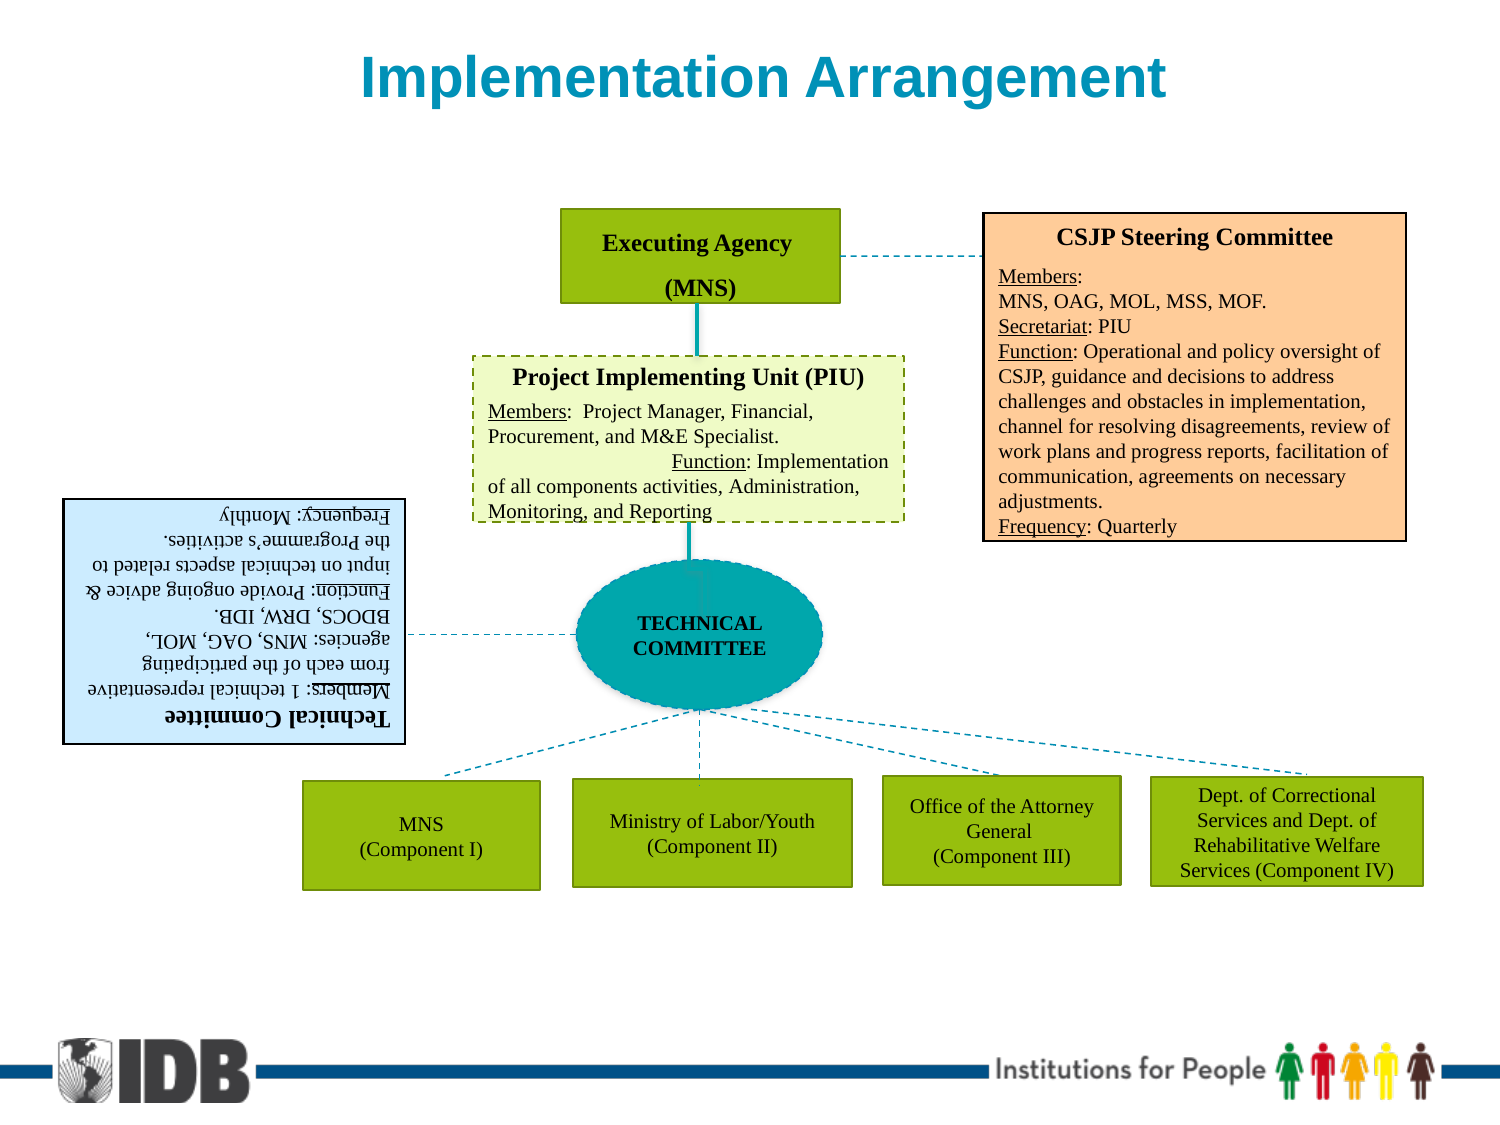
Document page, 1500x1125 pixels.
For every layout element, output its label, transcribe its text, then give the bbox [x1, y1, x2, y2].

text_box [63, 208, 1424, 891]
title Implementation Arrangement [89, 37, 1439, 111]
